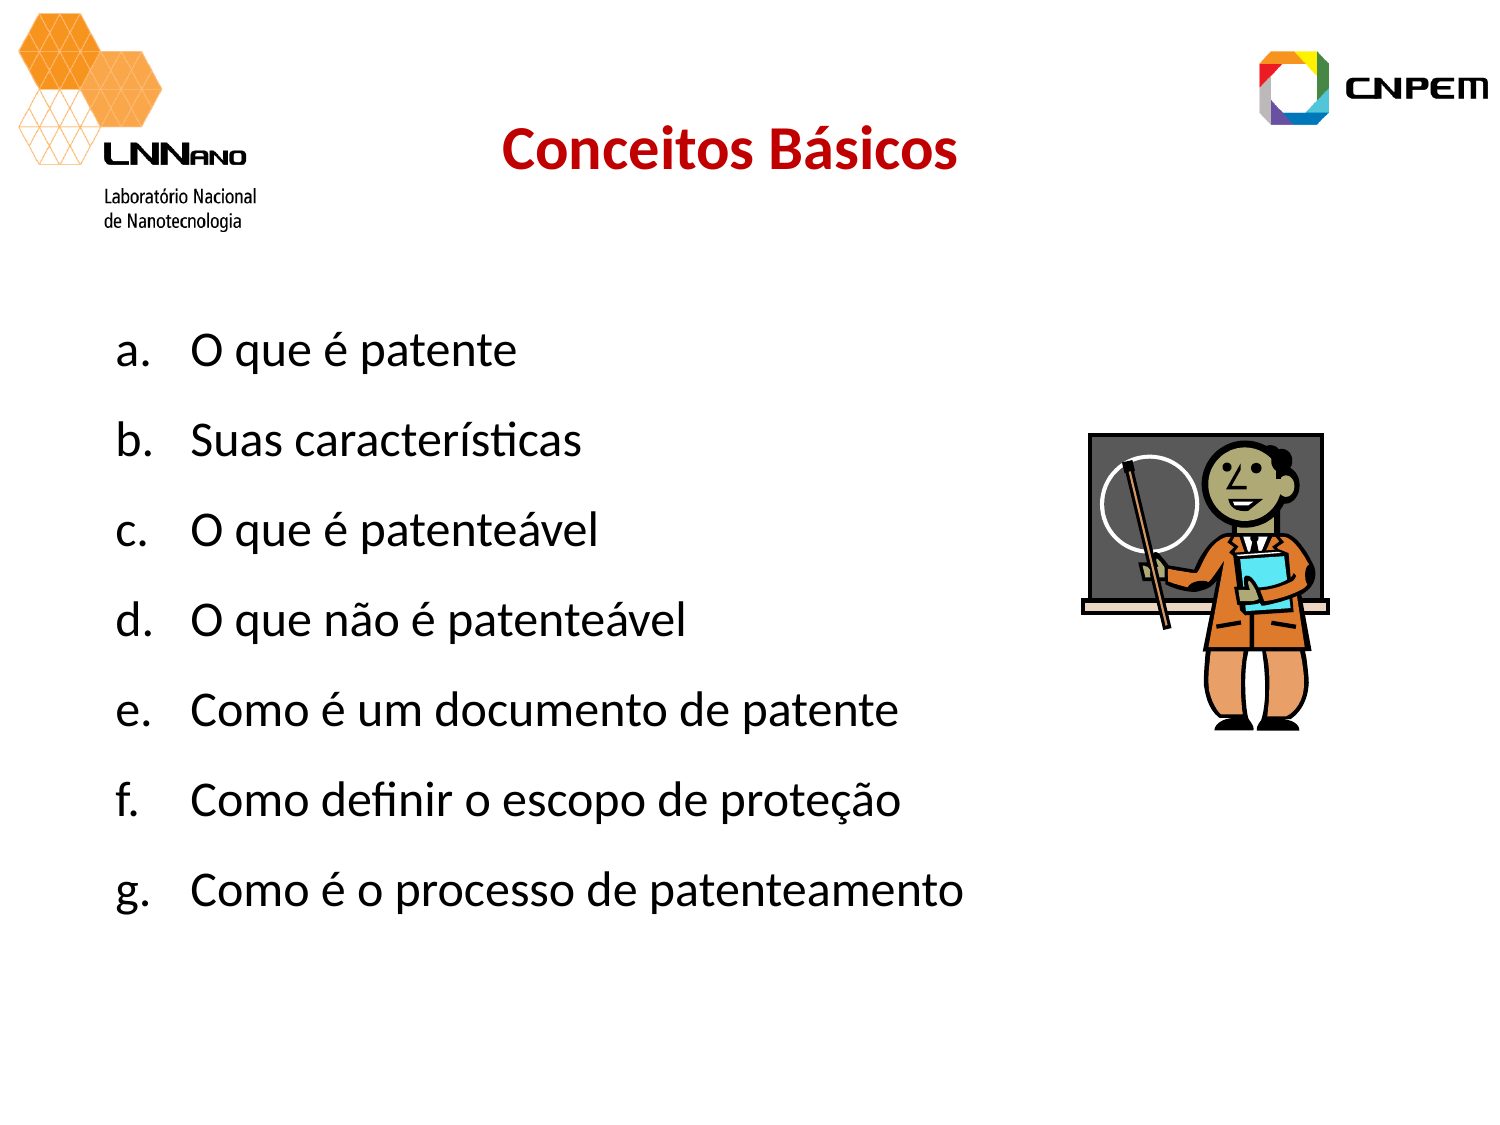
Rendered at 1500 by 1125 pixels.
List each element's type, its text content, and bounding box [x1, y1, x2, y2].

list O que é patente Suas características O que é patenteável O que não é patenteável Como é um documento de patente Como definir o escopo de proteção Como é o processo de patenteamento [100, 278, 1404, 986]
picture [1080, 432, 1331, 731]
picture [0, 11, 1500, 232]
title Conceitos Básicos [312, 45, 1164, 244]
